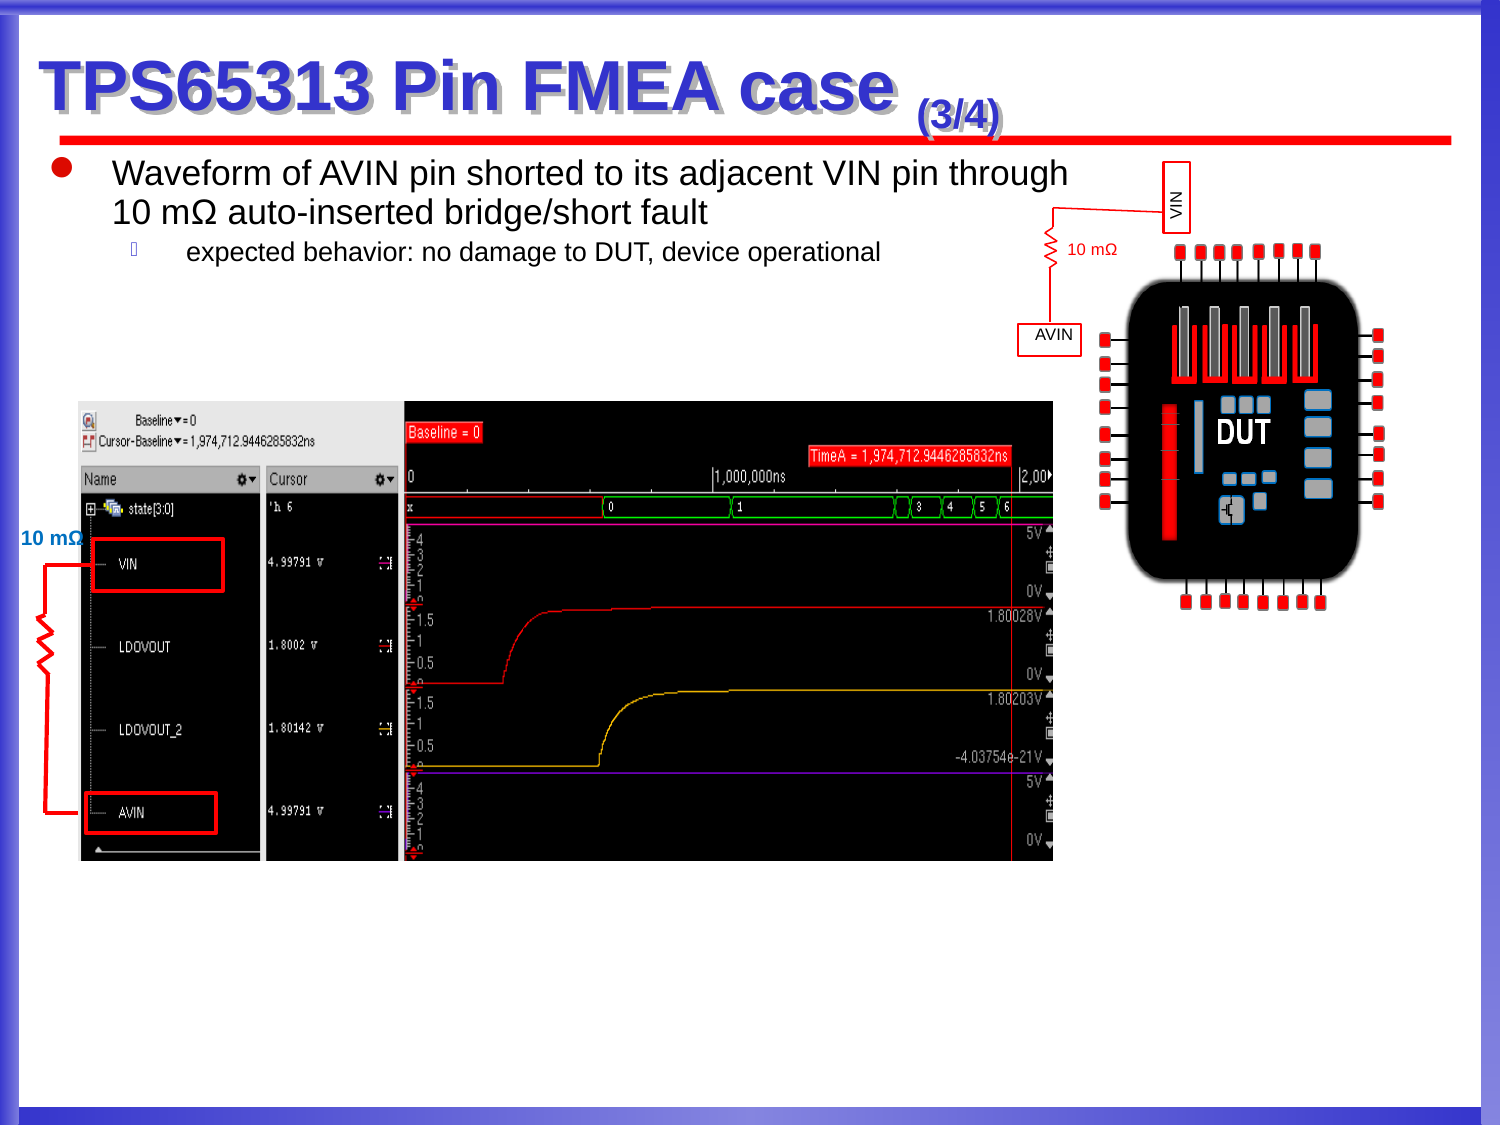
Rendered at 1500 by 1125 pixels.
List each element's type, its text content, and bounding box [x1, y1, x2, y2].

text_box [44, 684, 49, 814]
text_box 10 mΩ [10, 522, 73, 555]
text_box AVIN [1024, 322, 1080, 350]
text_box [1044, 227, 1054, 233]
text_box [37, 652, 54, 664]
text_box VIN [1163, 154, 1191, 231]
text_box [37, 671, 50, 676]
text_box [1016, 322, 1080, 359]
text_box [1044, 241, 1057, 245]
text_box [37, 632, 54, 641]
picture [1085, 237, 1394, 620]
picture [78, 401, 1053, 862]
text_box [35, 614, 46, 619]
list Waveform of AVIN pin shorted to its adjacent VIN pin through 10 mΩ auto-inserted bridge/short fault expected behavior: no damage to DUT, device operational [33, 146, 1102, 207]
text_box 10 mΩ [1062, 236, 1086, 264]
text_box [37, 618, 54, 632]
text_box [1048, 262, 1057, 269]
text_box [1161, 160, 1192, 236]
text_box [1044, 250, 1057, 257]
title TPS65313 Pin FMEA case (3/4) [38, 27, 1426, 143]
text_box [1052, 207, 1164, 213]
